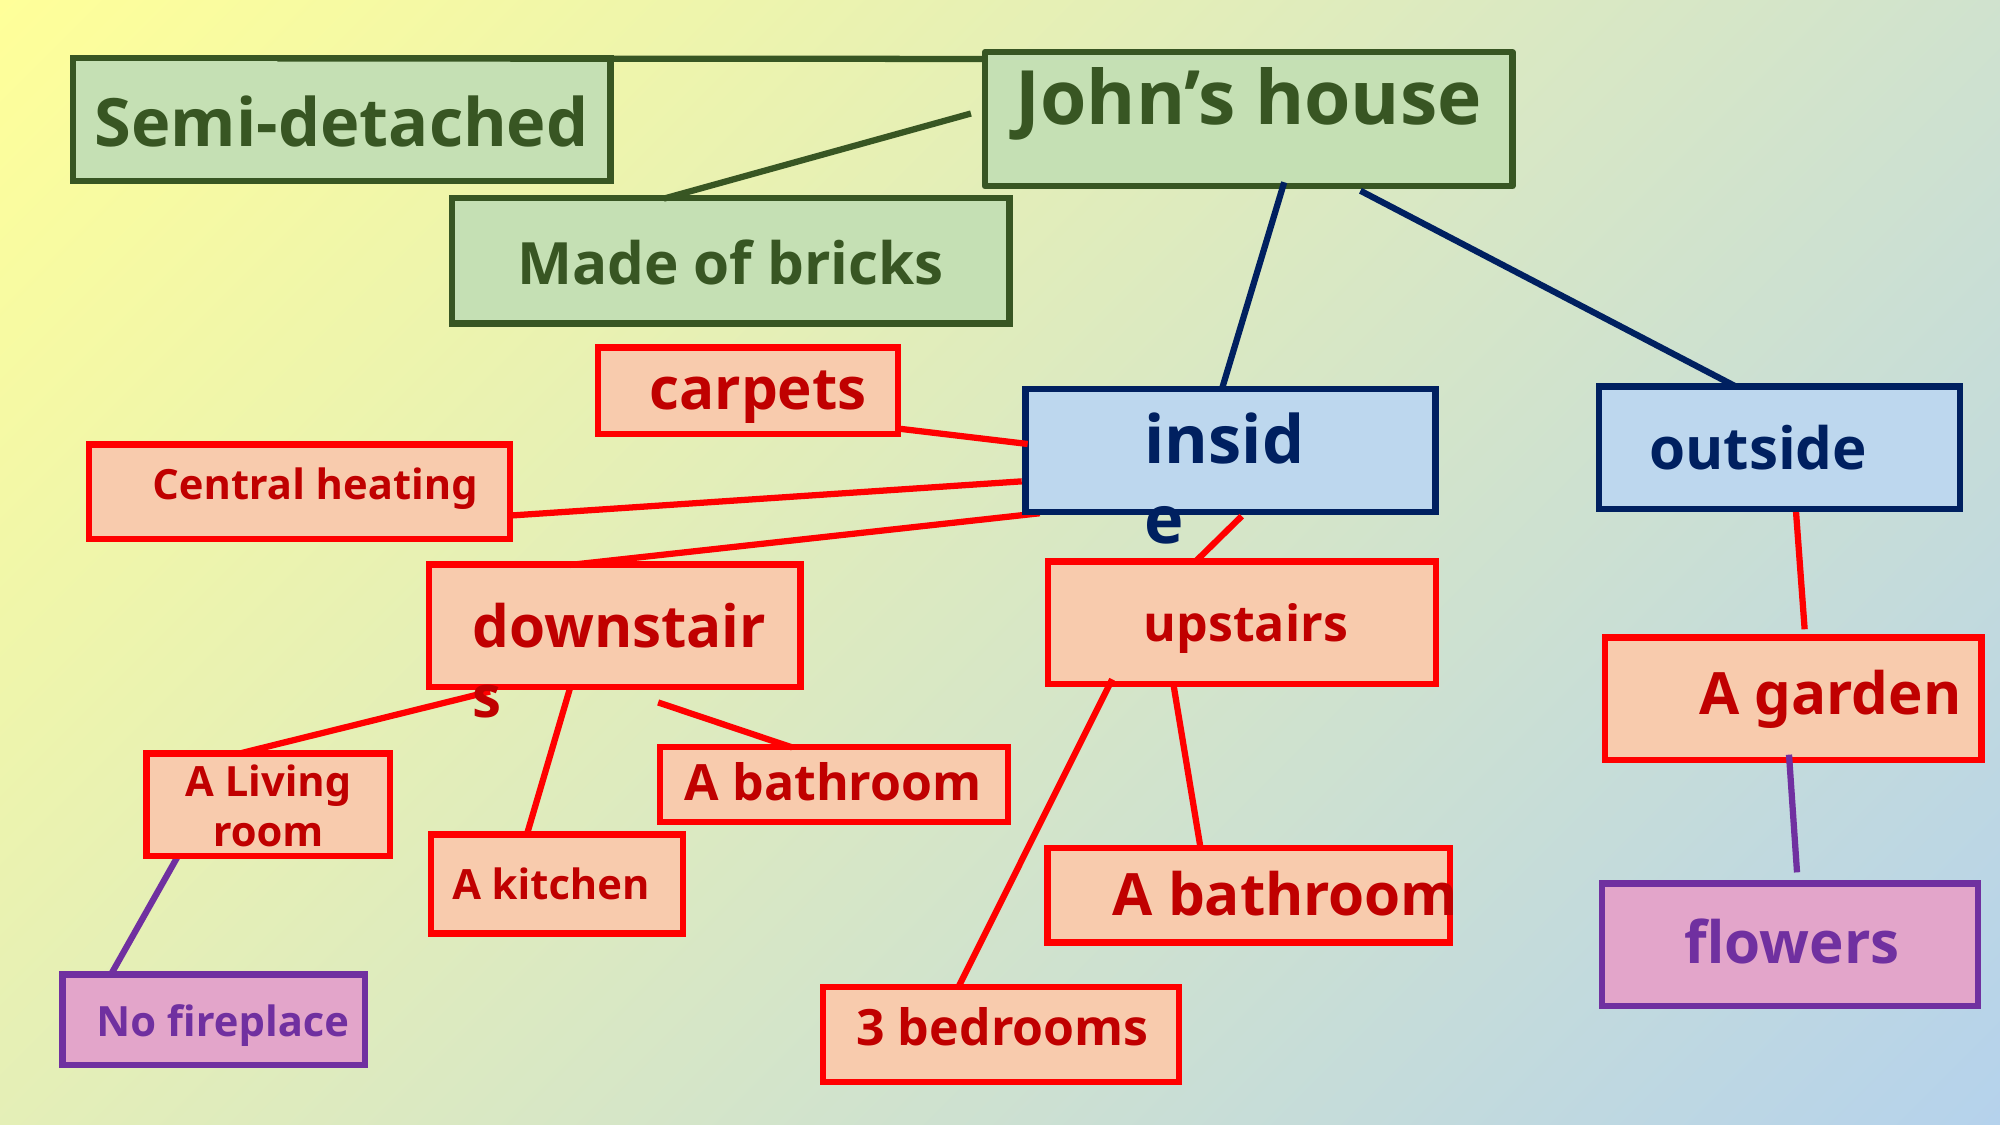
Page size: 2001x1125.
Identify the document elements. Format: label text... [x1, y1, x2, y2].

text_box [61, 857, 366, 1066]
text_box A kitchen [429, 850, 673, 915]
text_box [659, 746, 1009, 823]
text_box A garden [1684, 648, 2000, 734]
text_box downstairs [457, 582, 795, 737]
text_box [1359, 189, 1961, 510]
text_box A Living room [145, 698, 457, 857]
text_box [1047, 561, 1437, 685]
text_box [1604, 636, 1982, 761]
text_box [1047, 681, 1451, 944]
text_box Made of bricks [451, 112, 1010, 324]
text_box [822, 678, 1180, 1083]
text_box Semi-detached [72, 57, 987, 182]
text_box outside [1634, 404, 1911, 489]
text_box [597, 347, 1028, 446]
text_box 3 bedrooms [841, 987, 1180, 1063]
text_box Central heating [137, 450, 496, 516]
text_box flowers [1669, 897, 1946, 983]
text_box [1024, 181, 1437, 513]
text_box A bathroom [1097, 849, 1474, 935]
text_box [757, 737, 780, 742]
text_box No fireplace [81, 987, 373, 1052]
subtitle John’s house [984, 52, 1513, 187]
text_box carpets [634, 343, 888, 429]
text_box [1601, 883, 1979, 1007]
text_box [1794, 510, 1806, 630]
text_box [430, 737, 684, 935]
text_box A bathroom [670, 742, 1026, 818]
text_box [428, 513, 1040, 688]
text_box [88, 443, 1022, 540]
text_box inside [1129, 389, 1352, 564]
text_box upstairs [1129, 584, 1436, 660]
text_box [1787, 754, 1799, 873]
